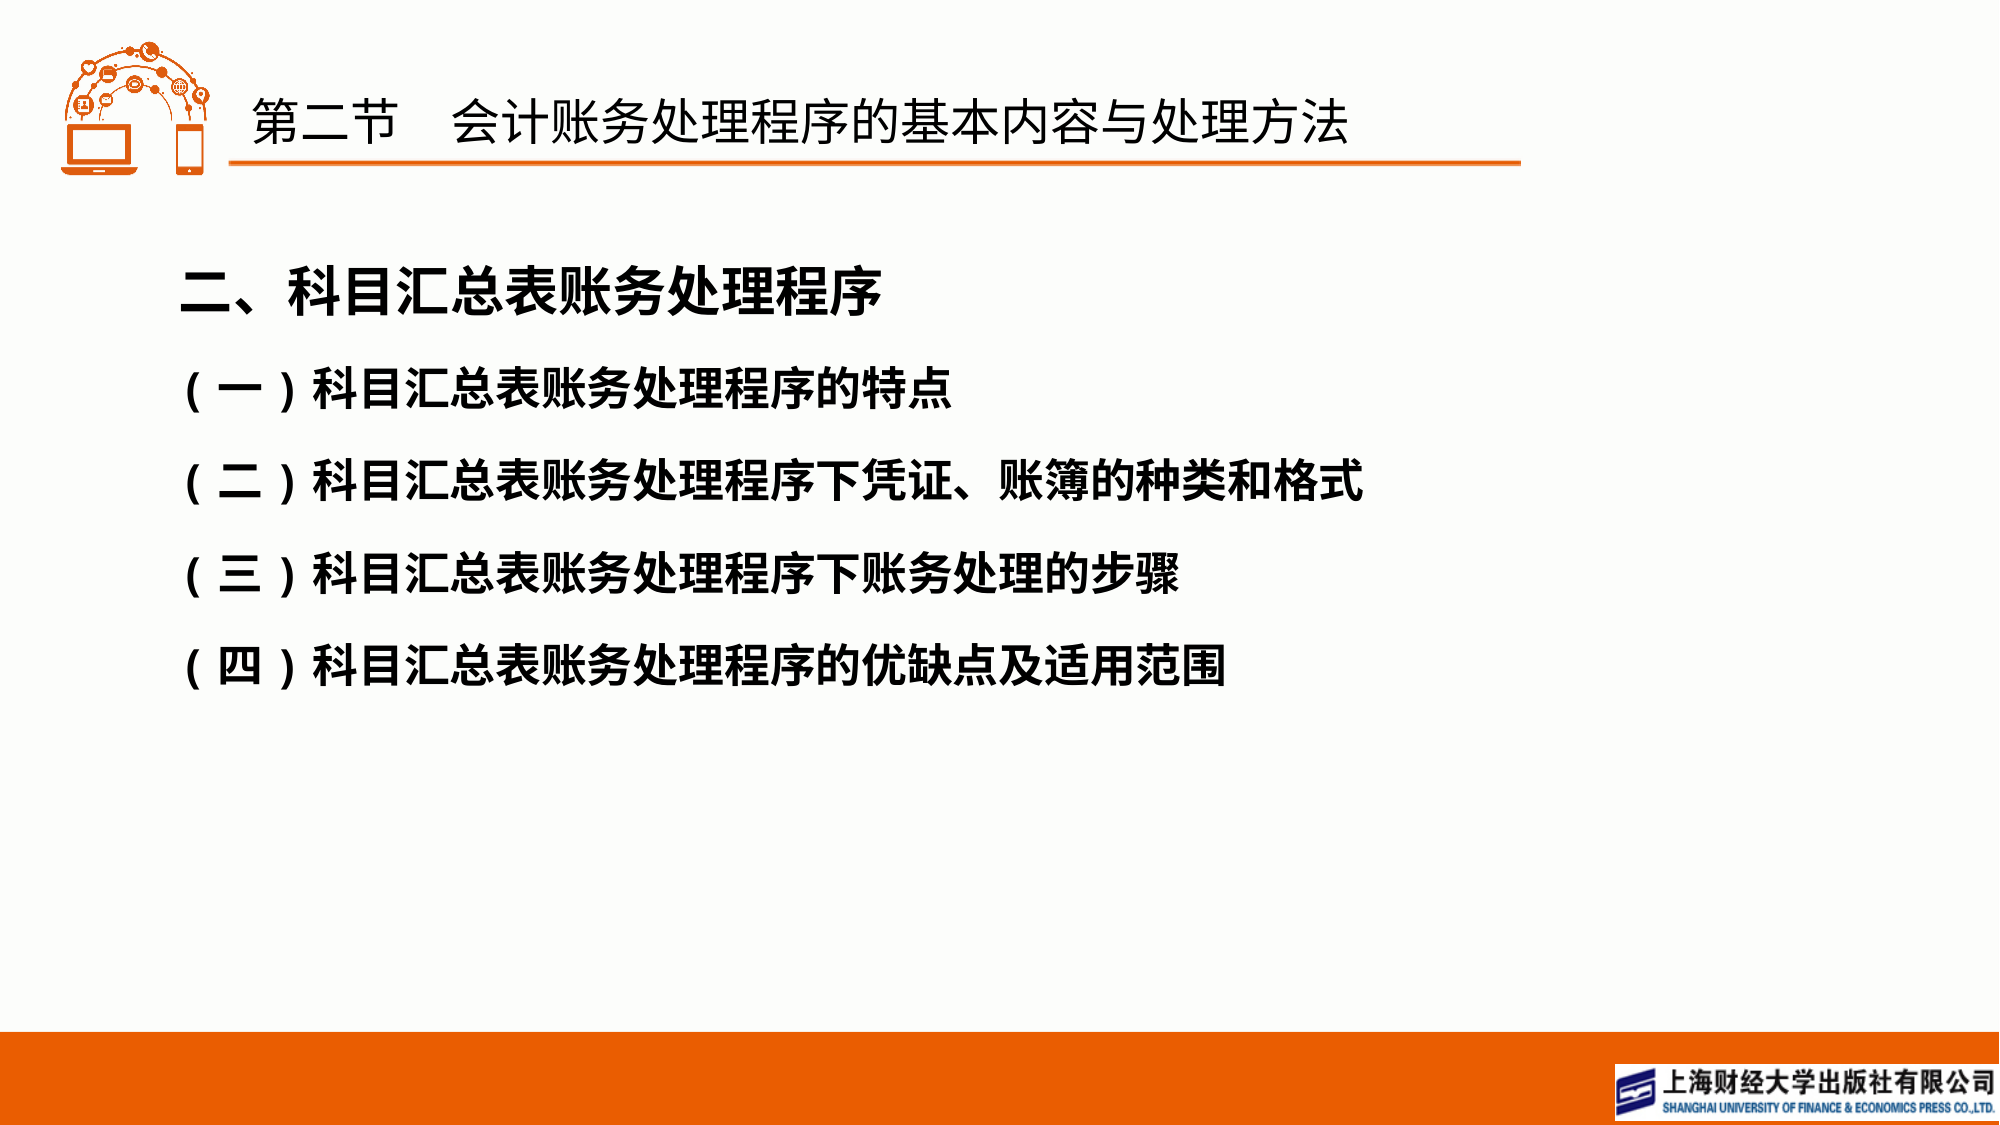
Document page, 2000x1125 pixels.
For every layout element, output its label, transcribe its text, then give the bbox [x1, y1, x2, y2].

list 二、科目汇总表账务处理程序 (一)科目汇总表账务处理程序的特点 (二)科目汇总表账务处理程序下凭证、账簿的种类和格式 (三)科目汇总表账务处理程序下账务处理的步骤 (四)科目汇总表账务处理程序的优缺点及适用范围 [163, 227, 1865, 1049]
title 第二节 会计账务处理程序的基本内容与处理方法 [235, 82, 1605, 189]
picture [0, 0, 2000, 1125]
